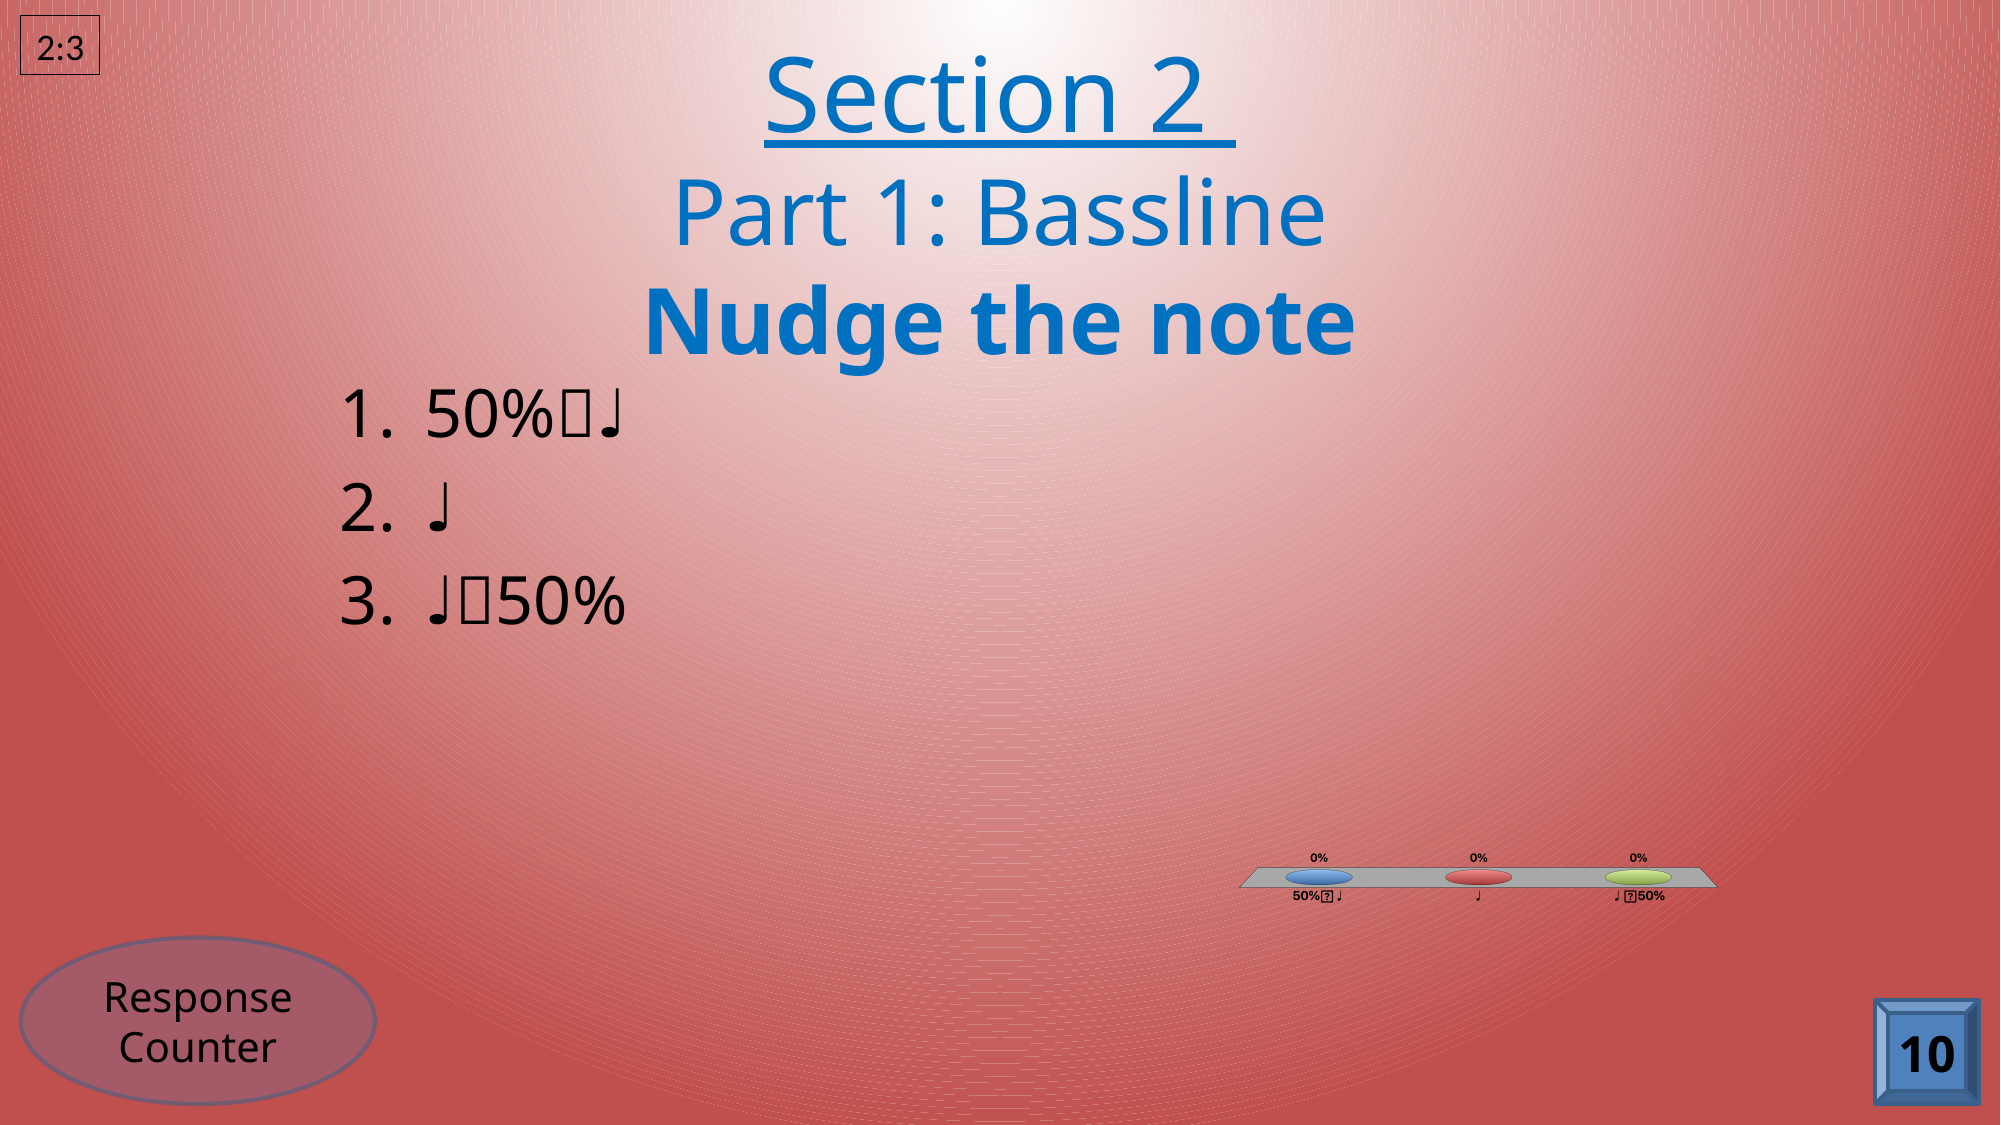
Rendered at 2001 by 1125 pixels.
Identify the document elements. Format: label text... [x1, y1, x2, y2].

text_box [1874, 999, 1980, 1105]
title Section 2 Part 1: Bassline Nudge the note [99, 20, 1900, 424]
text_box 2:3 [20, 15, 100, 75]
text_box Response Counter [18, 935, 378, 1107]
picture [1238, 328, 1738, 904]
list 50%♩ ♩ ♩50% [324, 424, 1000, 766]
